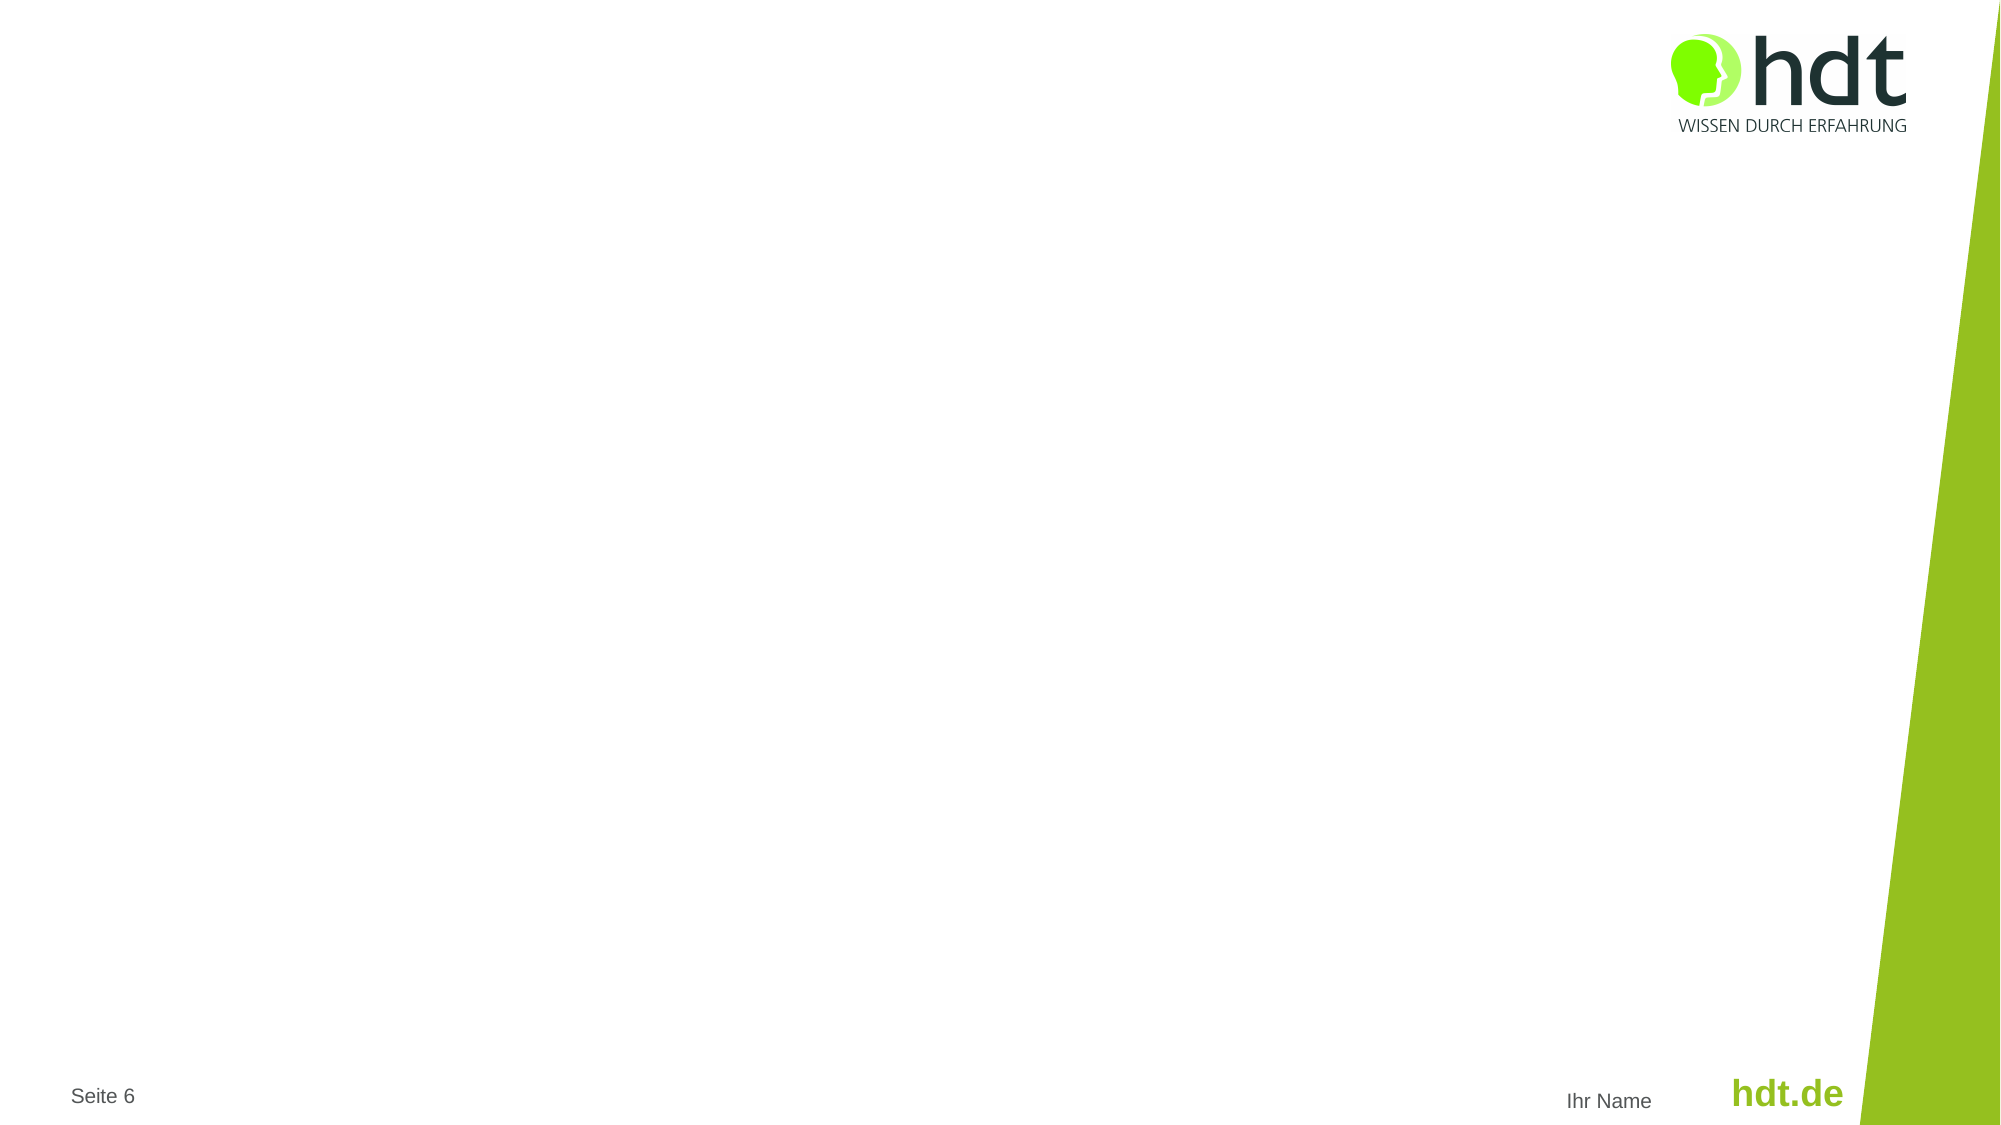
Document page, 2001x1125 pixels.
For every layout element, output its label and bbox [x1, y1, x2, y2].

picture [1671, 34, 1906, 132]
